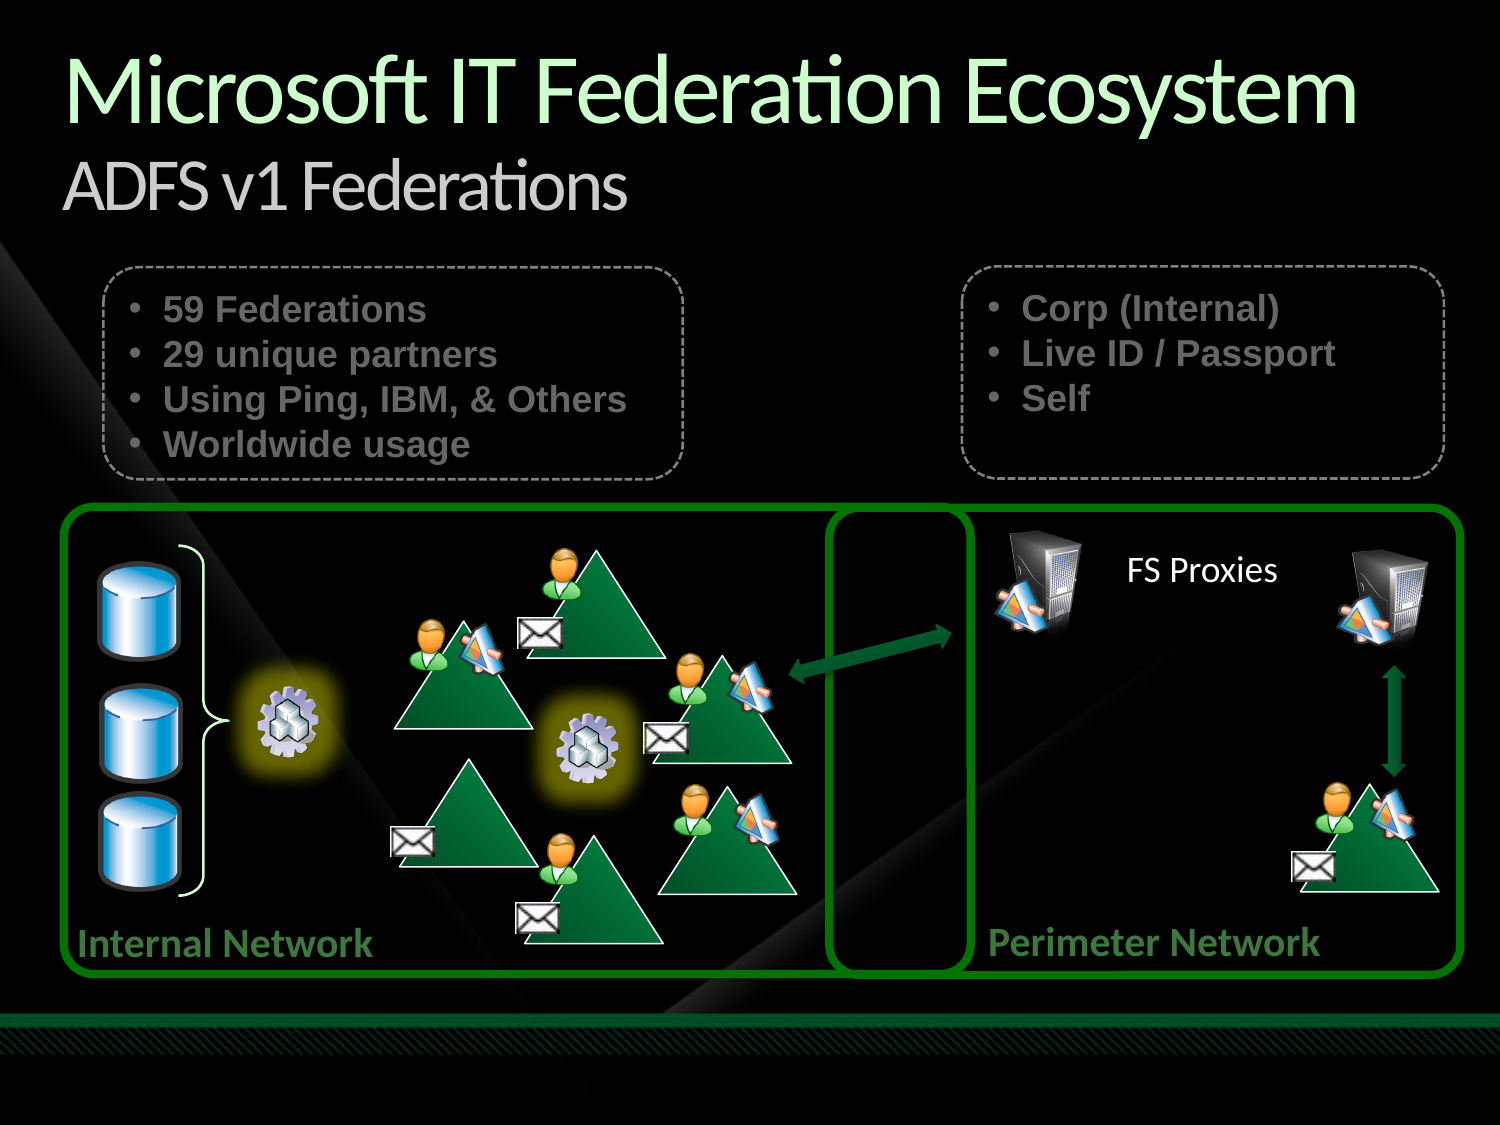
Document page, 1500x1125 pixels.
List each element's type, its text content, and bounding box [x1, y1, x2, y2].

text_box FS Proxies [1112, 537, 1295, 598]
text_box Internal Network [62, 908, 454, 974]
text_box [1290, 782, 1440, 893]
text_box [1335, 549, 1429, 664]
picture [0, 0, 1500, 1125]
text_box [556, 713, 619, 785]
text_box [517, 548, 666, 659]
text_box [829, 507, 1461, 975]
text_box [643, 653, 792, 764]
text_box [63, 506, 944, 975]
text_box Perimeter Network [973, 907, 1365, 973]
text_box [394, 619, 534, 730]
text_box [1382, 675, 1407, 777]
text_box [657, 784, 797, 895]
text_box [178, 545, 226, 895]
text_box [257, 686, 320, 758]
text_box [994, 530, 1082, 652]
text_box 59 Federations 29 unique partners Using Ping, IBM, & Others Worldwide usage [103, 267, 683, 480]
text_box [515, 833, 664, 944]
text_box [797, 623, 952, 685]
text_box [390, 758, 539, 868]
text_box Corp (Internal) Live ID / Passport Self [961, 266, 1444, 479]
title Microsoft IT Federation Ecosystem ADFS v1 Federations [62, 37, 1438, 229]
